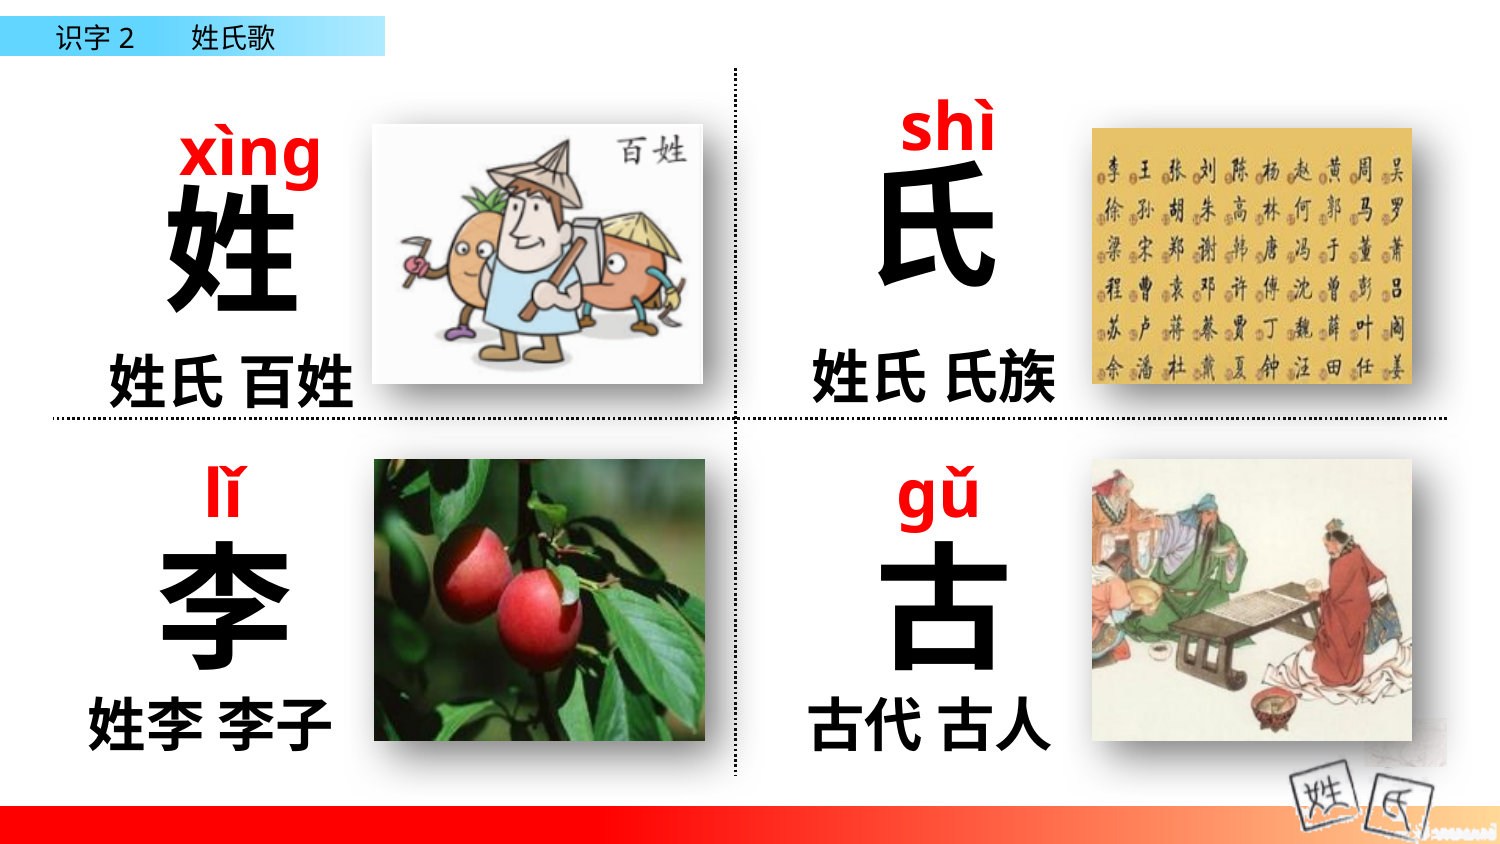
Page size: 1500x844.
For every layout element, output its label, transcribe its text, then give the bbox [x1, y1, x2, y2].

text_box 姓氏 氏族 [799, 334, 1090, 416]
text_box 姓李 李子 [76, 682, 367, 764]
text_box 全包围 结构 [990, 806, 994, 843]
picture [1092, 459, 1412, 741]
text_box gǔ [868, 445, 1029, 537]
text_box 氏 [851, 133, 1065, 310]
text_box 姓 [152, 157, 356, 335]
picture [372, 124, 703, 385]
text_box lǐ [174, 445, 273, 537]
picture [374, 459, 705, 741]
text_box 古代 古人 [795, 682, 1085, 764]
text_box shì [871, 78, 1027, 170]
picture [1092, 128, 1412, 385]
text_box xìng [167, 102, 336, 194]
text_box 古 [864, 515, 1074, 682]
text_box 李 [145, 515, 356, 682]
text_box 姓氏 百姓 [97, 339, 371, 417]
picture [1232, 718, 1500, 844]
text_box [1166, 806, 1170, 843]
